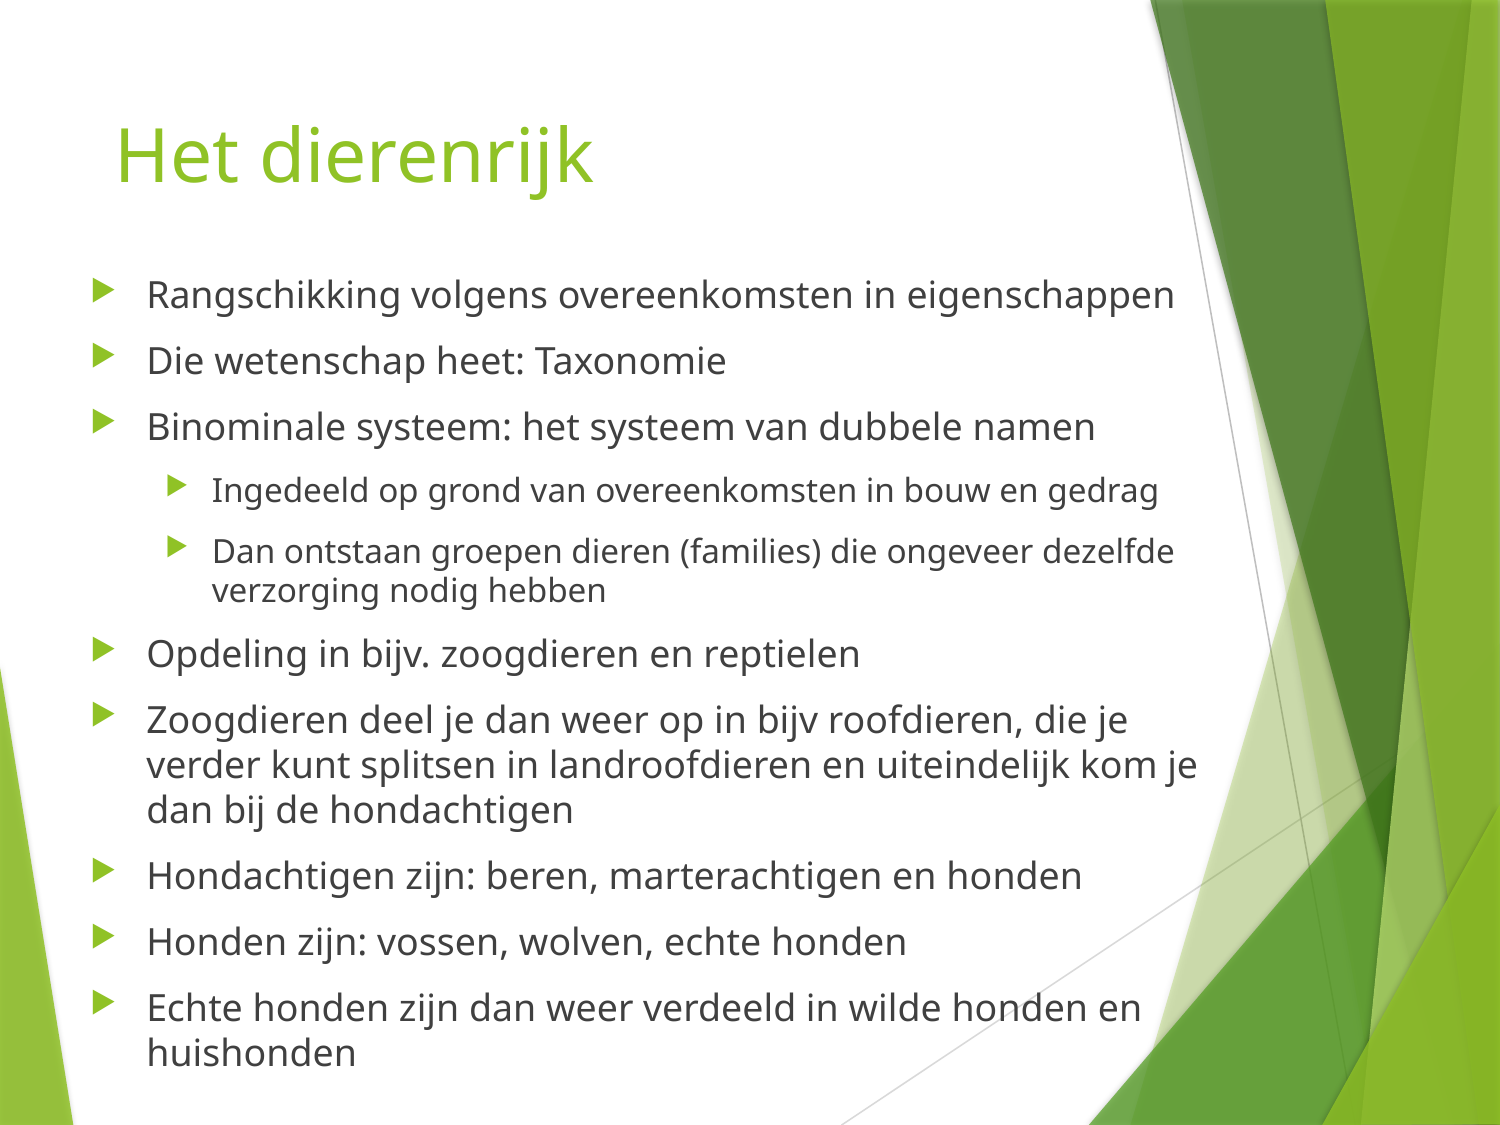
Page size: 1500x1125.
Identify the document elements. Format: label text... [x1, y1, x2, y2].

list Rangschikking volgens overeenkomsten in eigenschappen Die wetenschap heet: Taxonomie Binominale systeem: het systeem van dubbele namen Ingedeeld op grond van overeenkomsten in bouw en gedrag Dan ontstaan groepen dieren (families) die ongeveer dezelfde verzorging nodig hebben Opdeling in bijv. zoogdieren en reptielen Zoogdieren deel je dan weer op in bijv roofdieren, die je verder kunt splitsen in landroofdieren en uiteindelijk kom je dan bij de hondachtigen Hondachtigen zijn: beren, marterachtigen en honden Honden zijn: vossen, wolven, echte honden Echte honden zijn dan weer verdeeld in wilde honden en huishonden [75, 264, 1263, 1094]
title Het dierenrijk [99, 99, 1142, 264]
